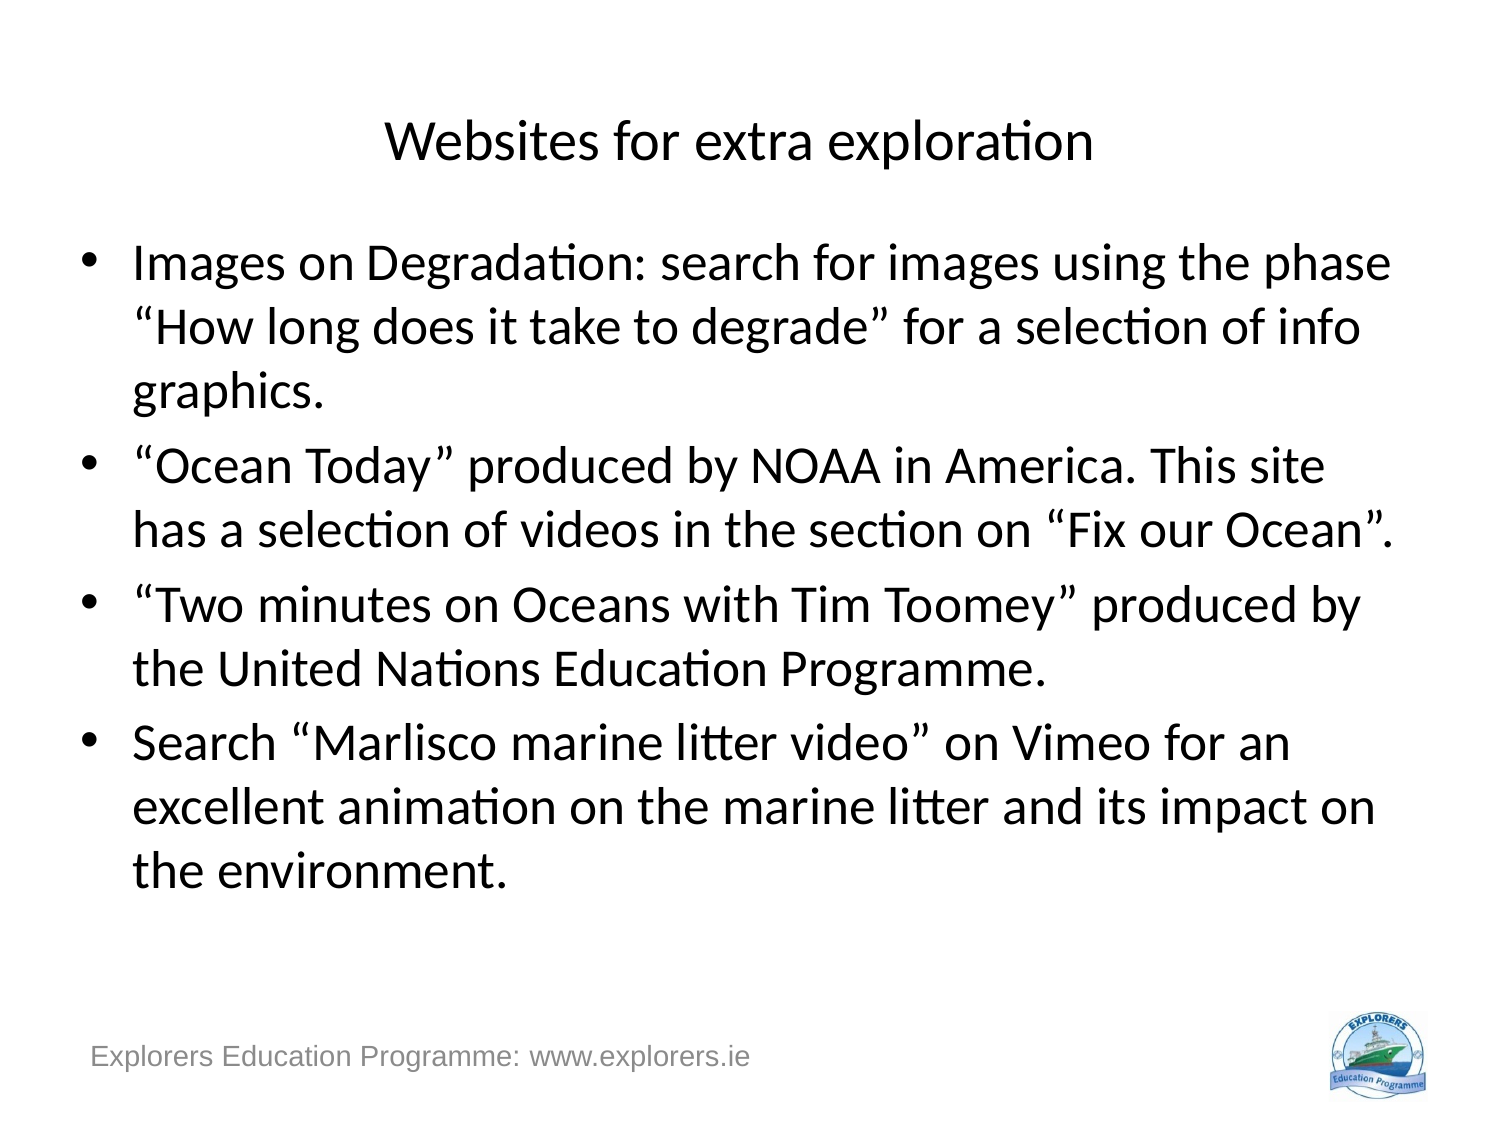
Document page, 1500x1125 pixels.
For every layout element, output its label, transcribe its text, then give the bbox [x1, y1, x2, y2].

list Images on Degradation: search for images using the phase “How long does it take to degrade” for a selection of info graphics. “Ocean Today” produced by NOAA in America. This site has a selection of videos in the section on “Fix our Ocean”. “Two minutes on Oceans with Tim Toomey” produced by the United Nations Education Programme. Search “Marlisco marine litter video” on Vimeo for an excellent animation on the marine litter and its impact on the environment. [64, 219, 1415, 963]
slide_number Explorers Education Programme: www.explorers.ie [75, 1042, 833, 1102]
picture [1328, 1011, 1428, 1102]
title Websites for extra exploration [64, 78, 1415, 219]
